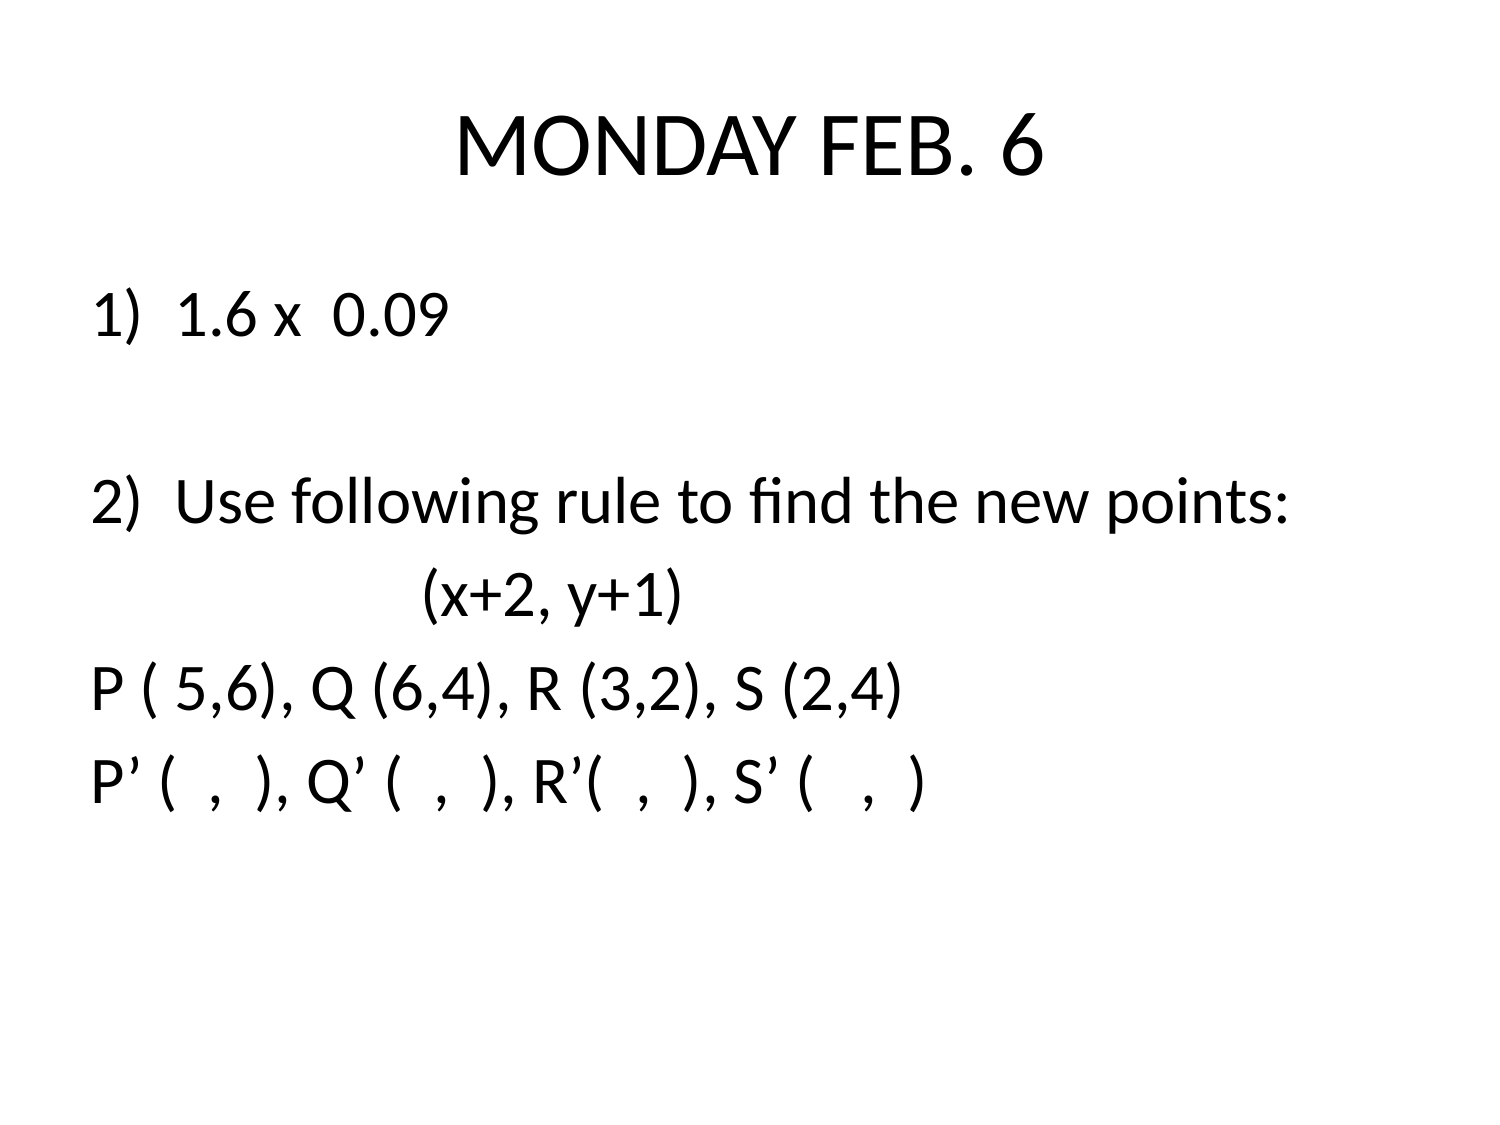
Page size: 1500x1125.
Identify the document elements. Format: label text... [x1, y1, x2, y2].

title MONDAY FEB. 6 [75, 45, 1425, 233]
list 1.6 x 0.09 Use following rule to find the new points: (x+2, y+1) P ( 5,6), Q (6,4), R (3,2), S (2,4) P’ ( , ), Q’ ( , ), R’( , ), S’ ( , ) [75, 262, 1425, 1005]
